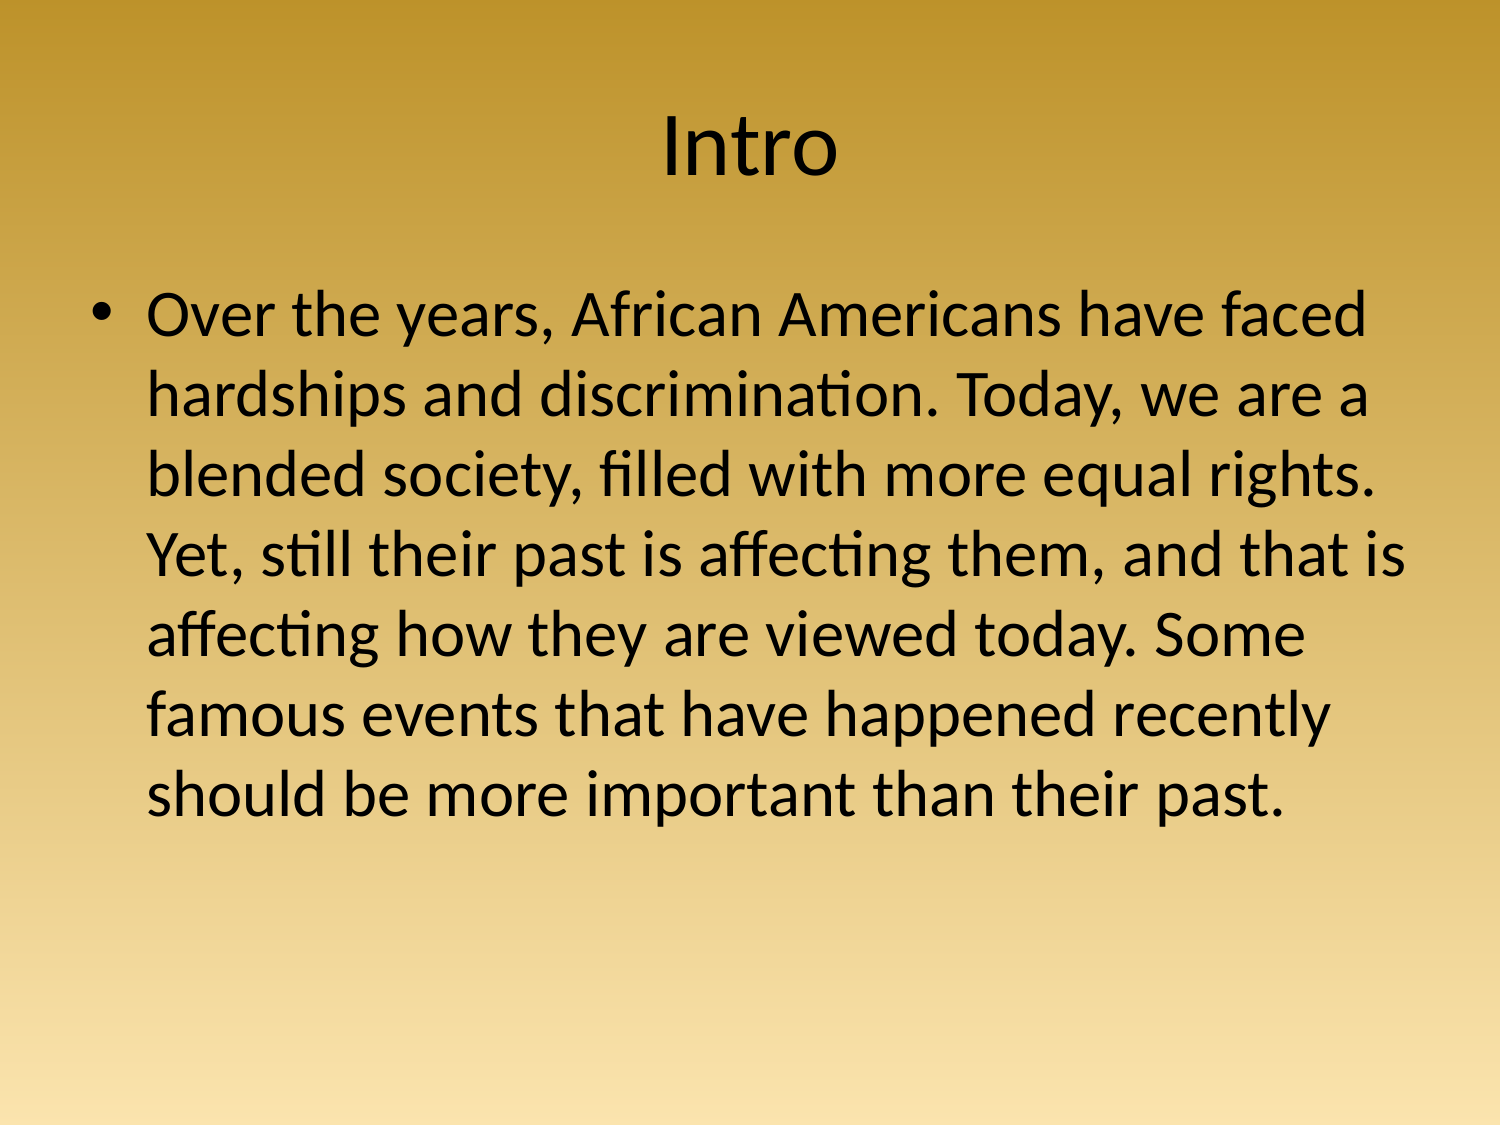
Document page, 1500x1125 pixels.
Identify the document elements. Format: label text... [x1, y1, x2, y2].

list Over the years, African Americans have faced hardships and discrimination. Today, we are a blended society, filled with more equal rights. Yet, still their past is affecting them, and that is affecting how they are viewed today. Some famous events that have happened recently should be more important than their past. [75, 262, 1425, 1005]
title Intro [75, 45, 1425, 233]
